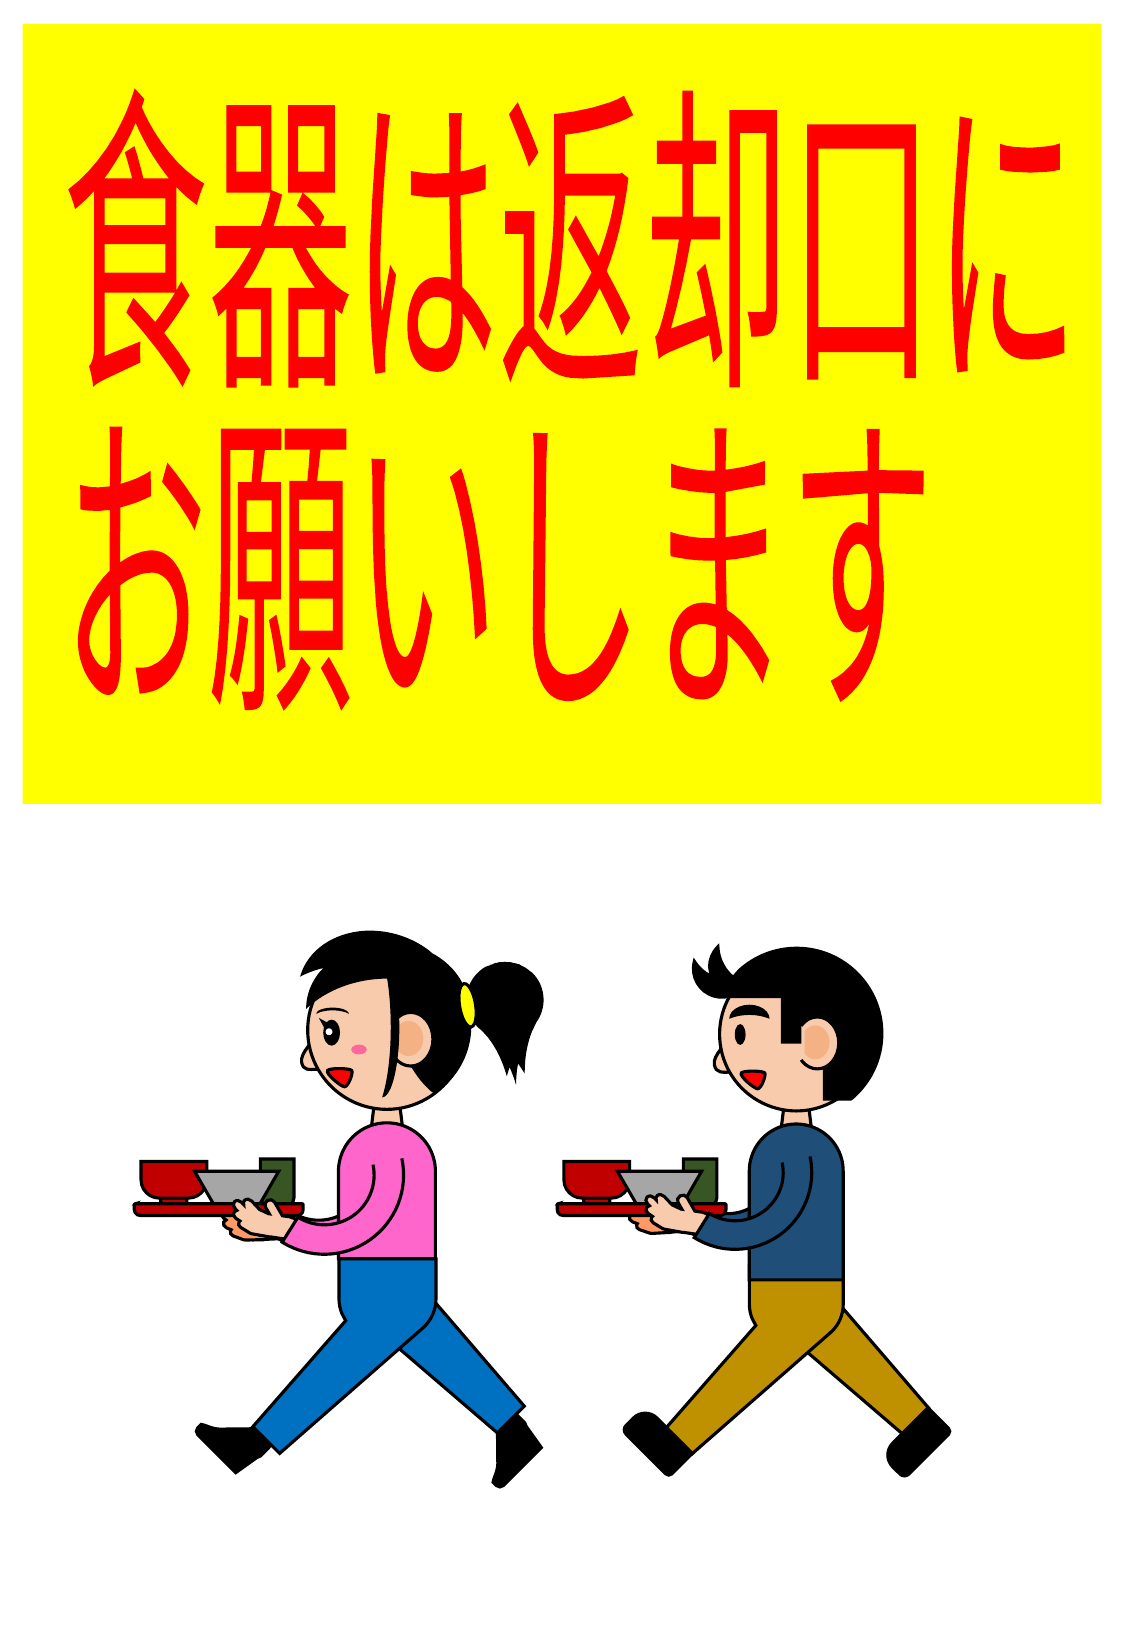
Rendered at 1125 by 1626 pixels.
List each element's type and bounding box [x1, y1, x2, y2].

text_box [134, 930, 950, 1476]
text_box [20, 21, 1103, 806]
